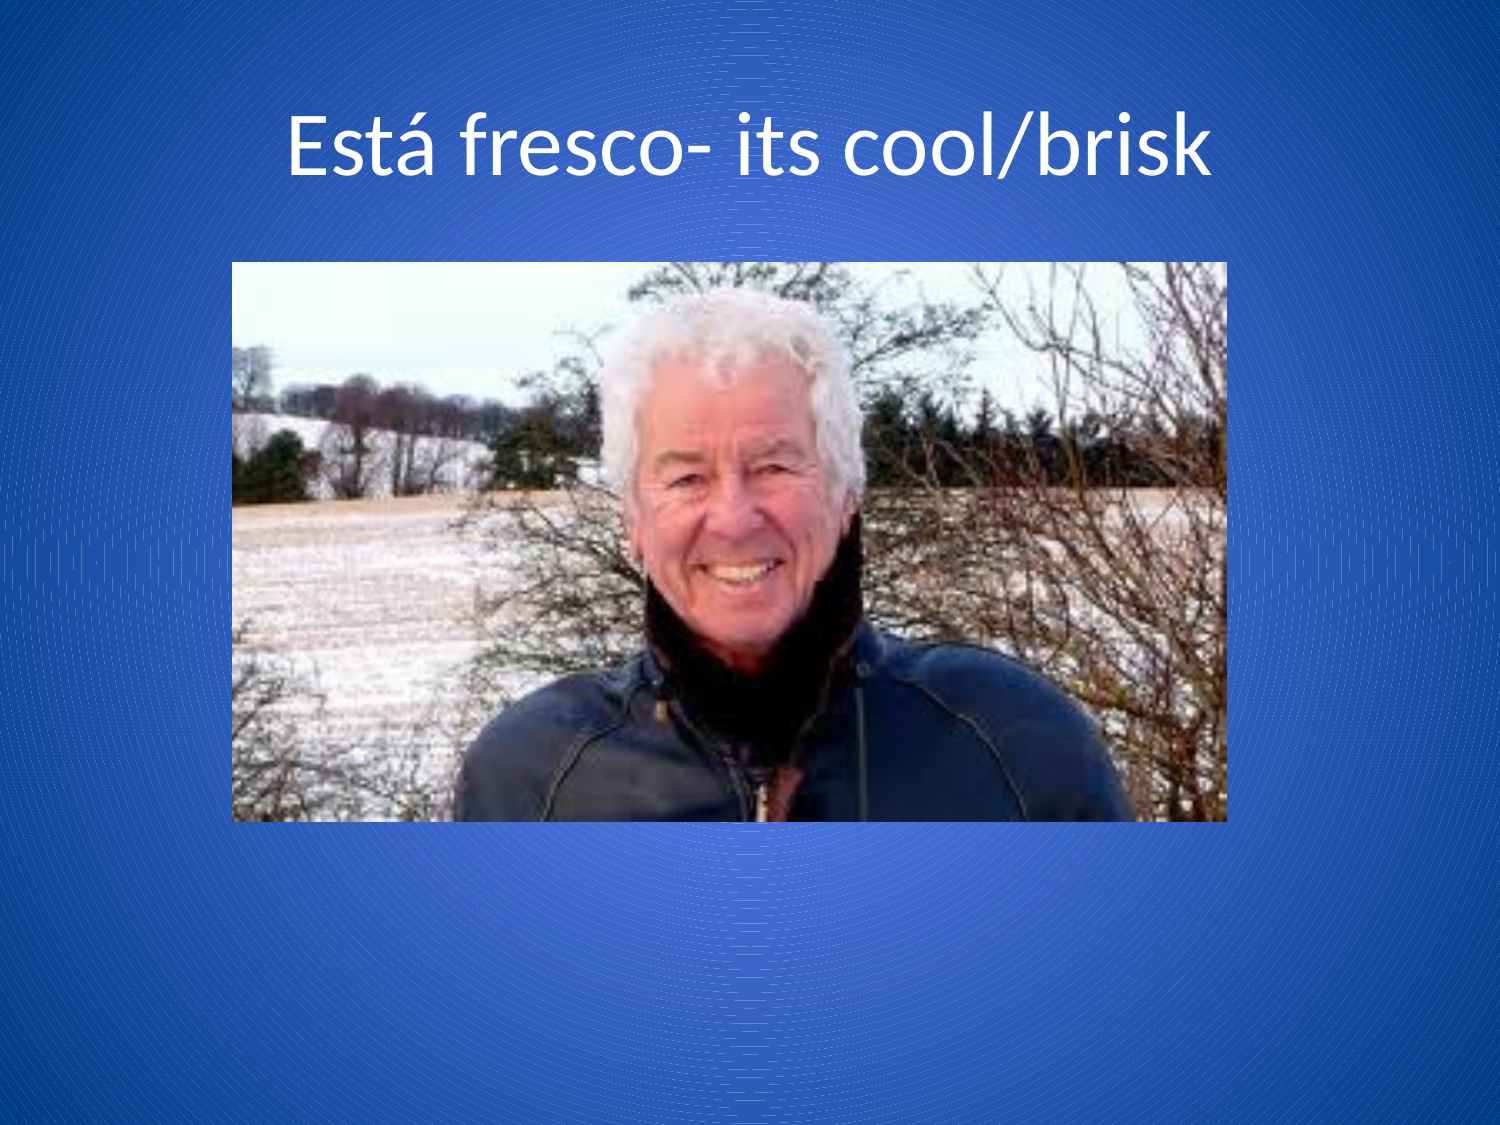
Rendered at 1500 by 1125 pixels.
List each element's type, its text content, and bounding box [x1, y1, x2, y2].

title Está fresco- its cool/brisk [75, 45, 1425, 233]
picture [231, 262, 1227, 822]
